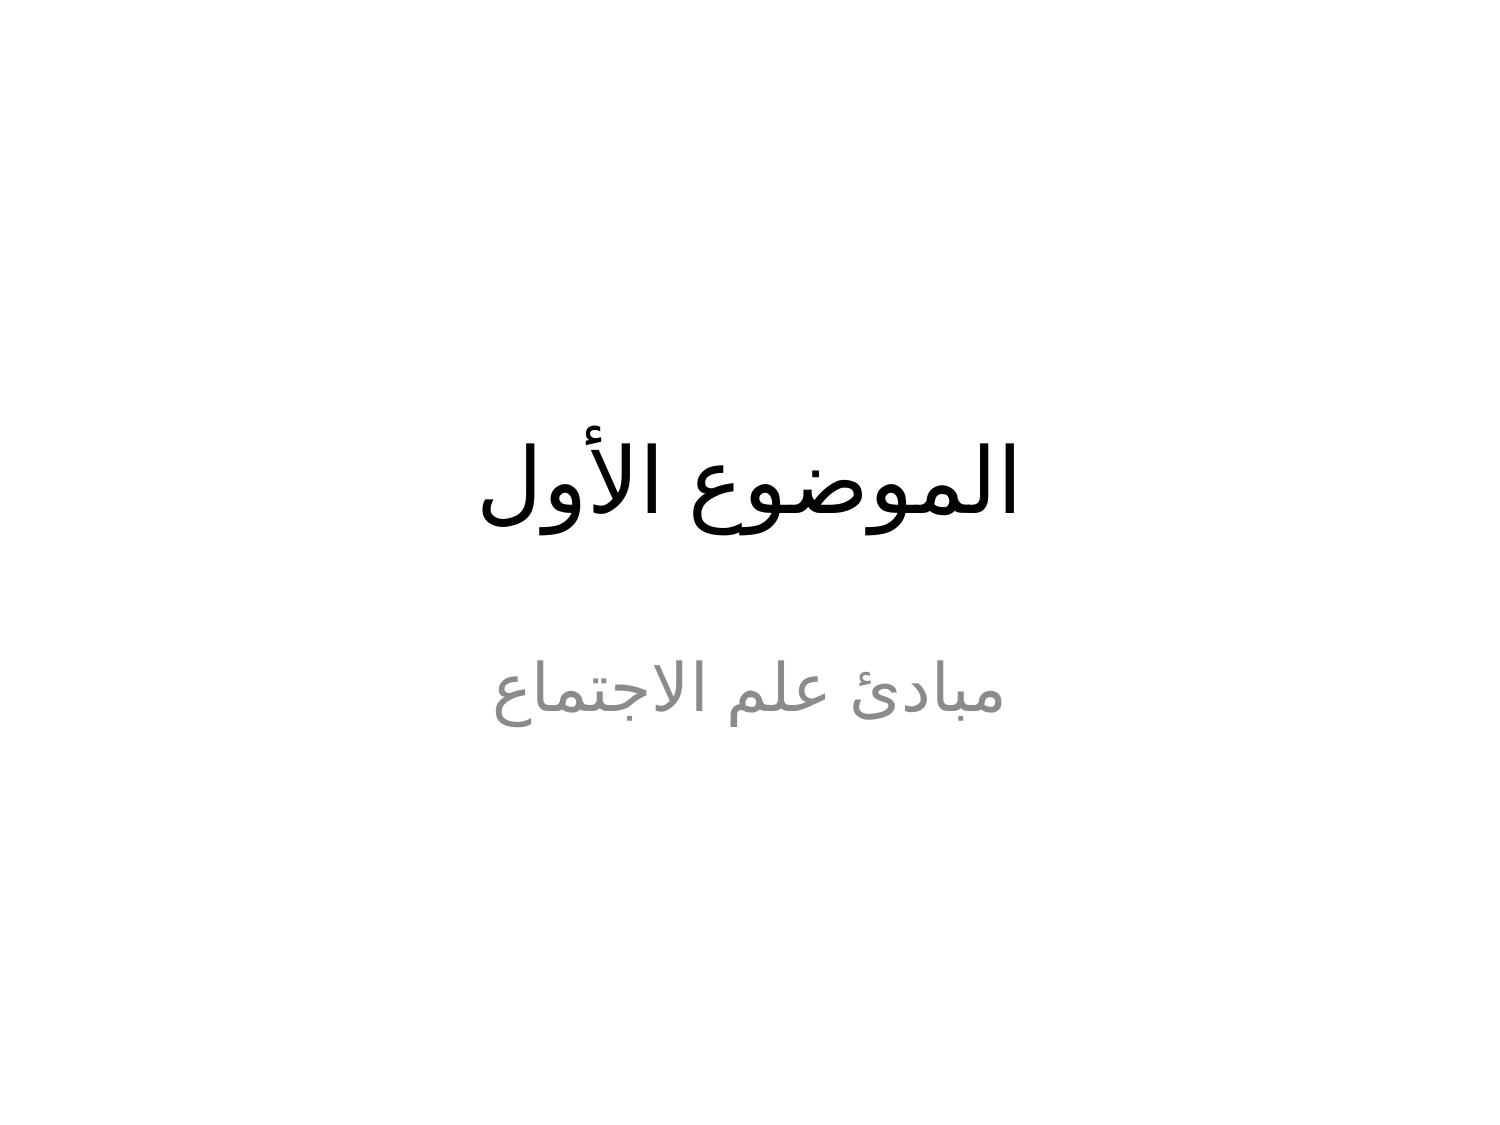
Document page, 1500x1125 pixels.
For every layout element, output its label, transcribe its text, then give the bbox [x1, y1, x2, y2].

subtitle مبادئ علم الاجتماع [225, 637, 1275, 925]
title الموضوع الأول [112, 356, 1388, 598]
